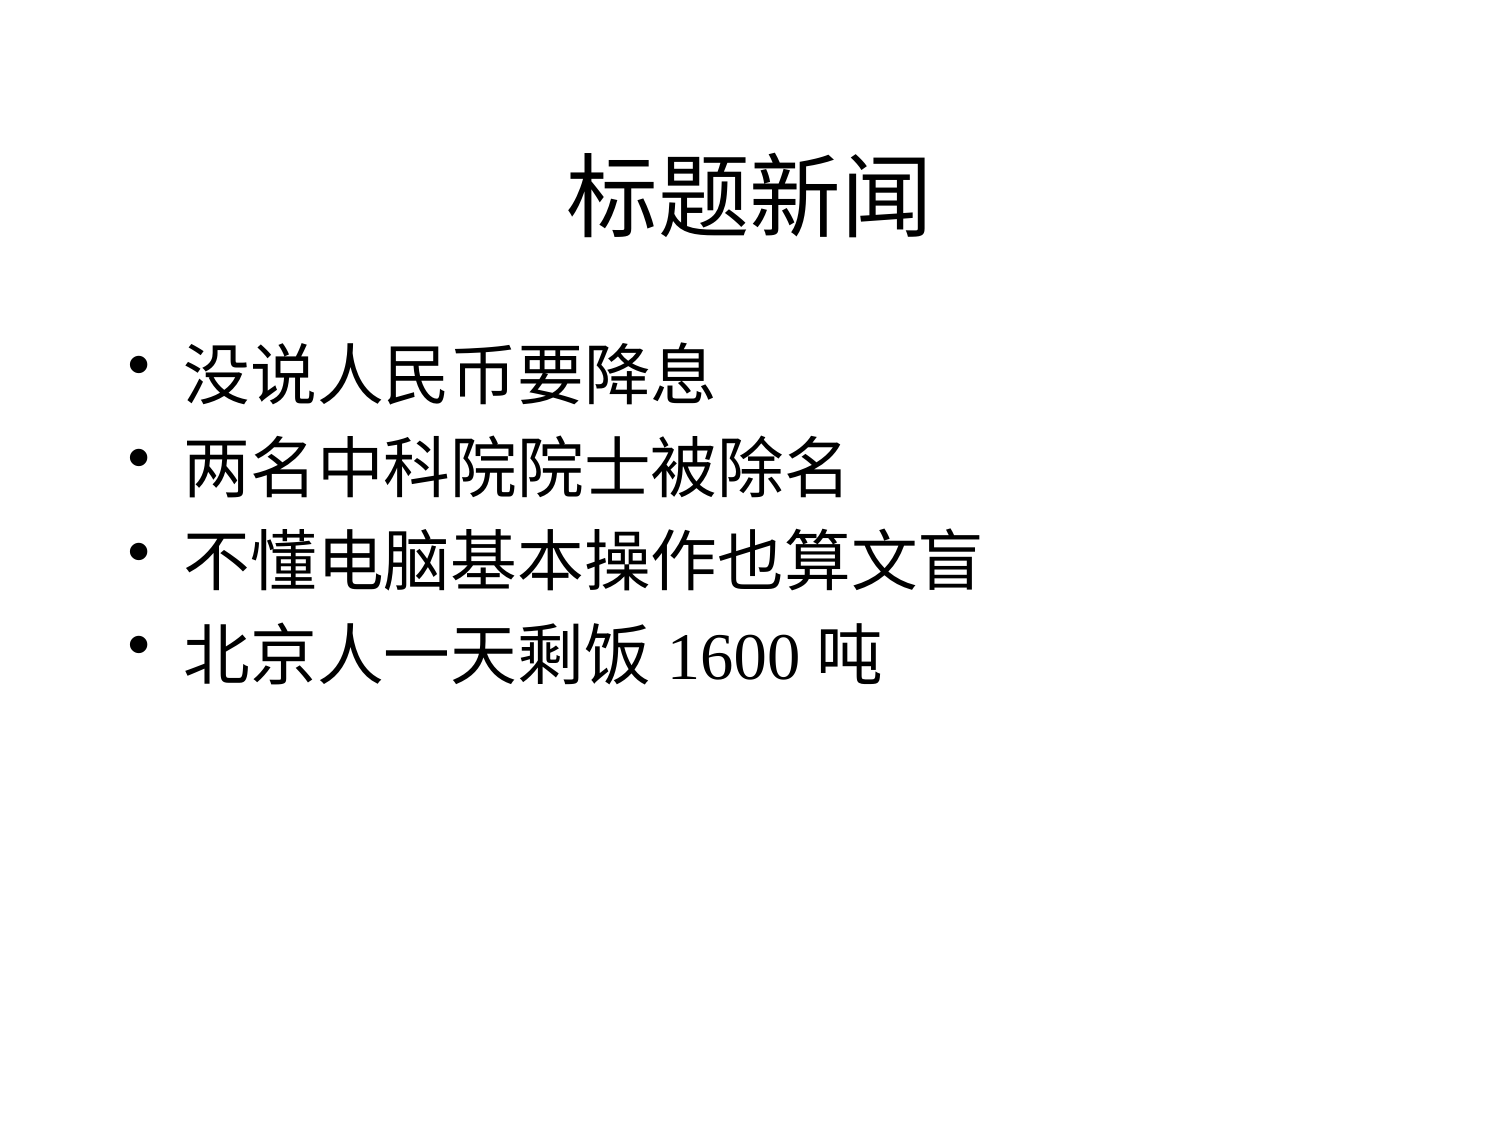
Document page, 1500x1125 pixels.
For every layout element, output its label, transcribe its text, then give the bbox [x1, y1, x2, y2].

list 没说人民币要降息 两名中科院院士被除名 不懂电脑基本操作也算文盲 北京人一天剩饭1600吨 [112, 324, 1388, 1000]
title 标题新闻 [112, 99, 1388, 288]
